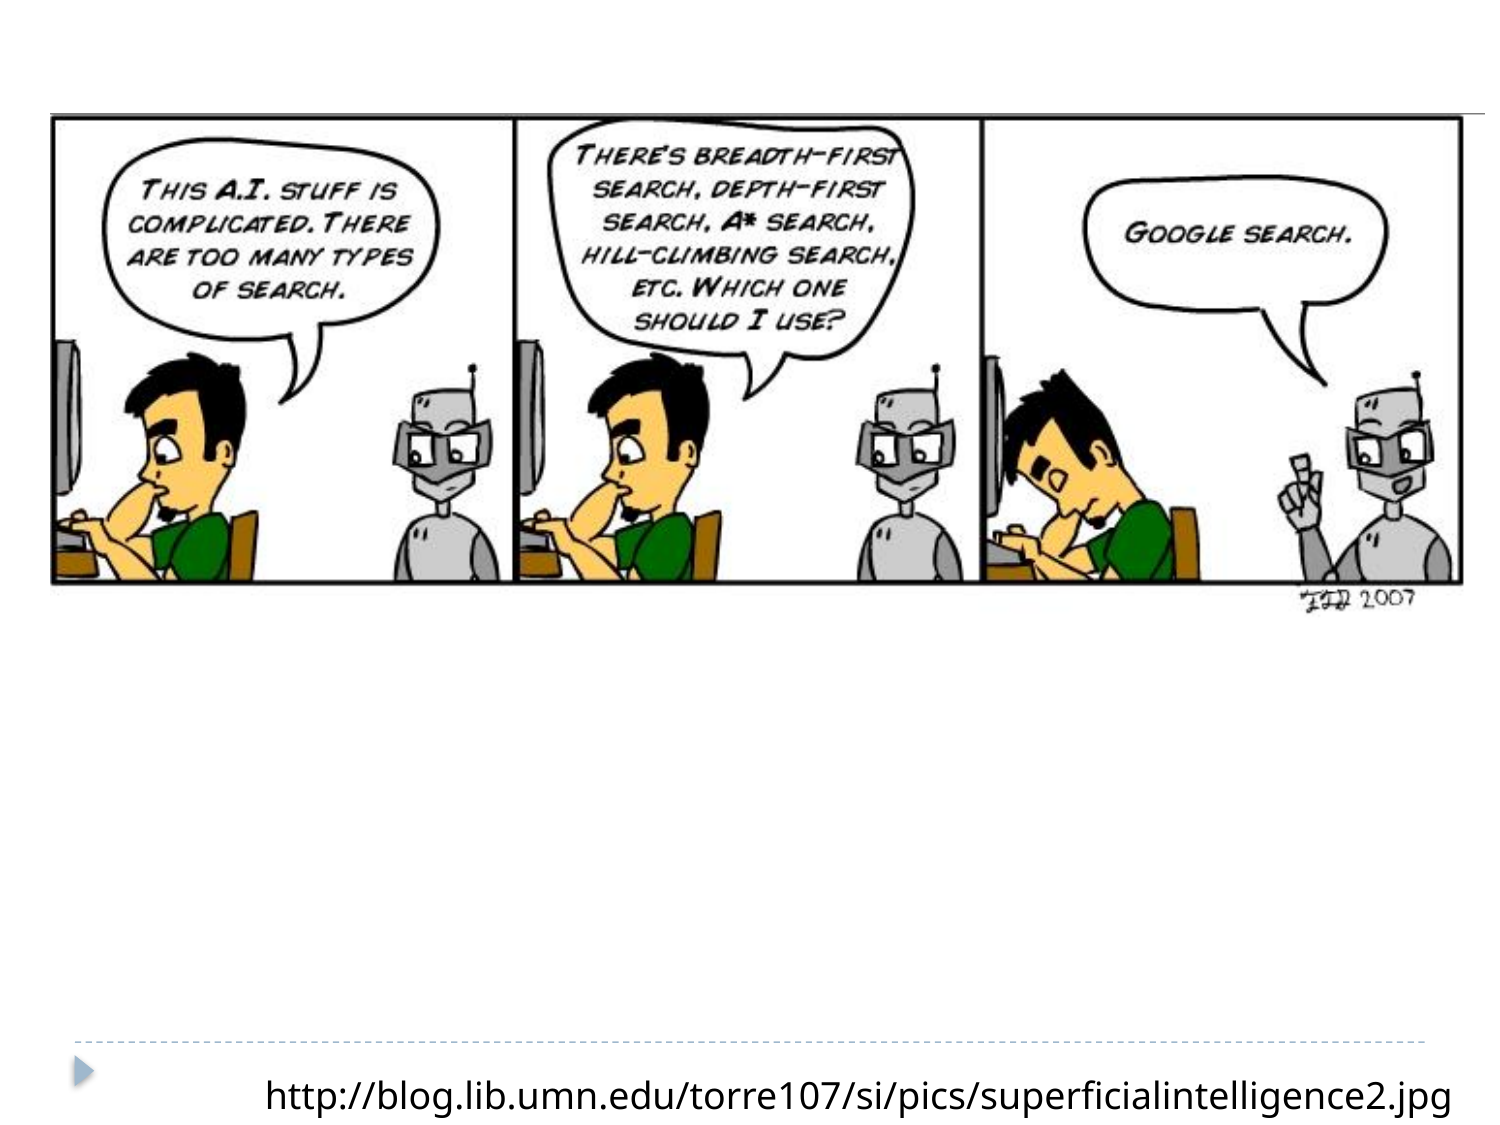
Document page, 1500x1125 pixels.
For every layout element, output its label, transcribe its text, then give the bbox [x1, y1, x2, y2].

text_box http://blog.lib.umn.edu/torre107/si/pics/superficialintelligence2.jpg [249, 1064, 1500, 1125]
picture [49, 113, 1485, 626]
